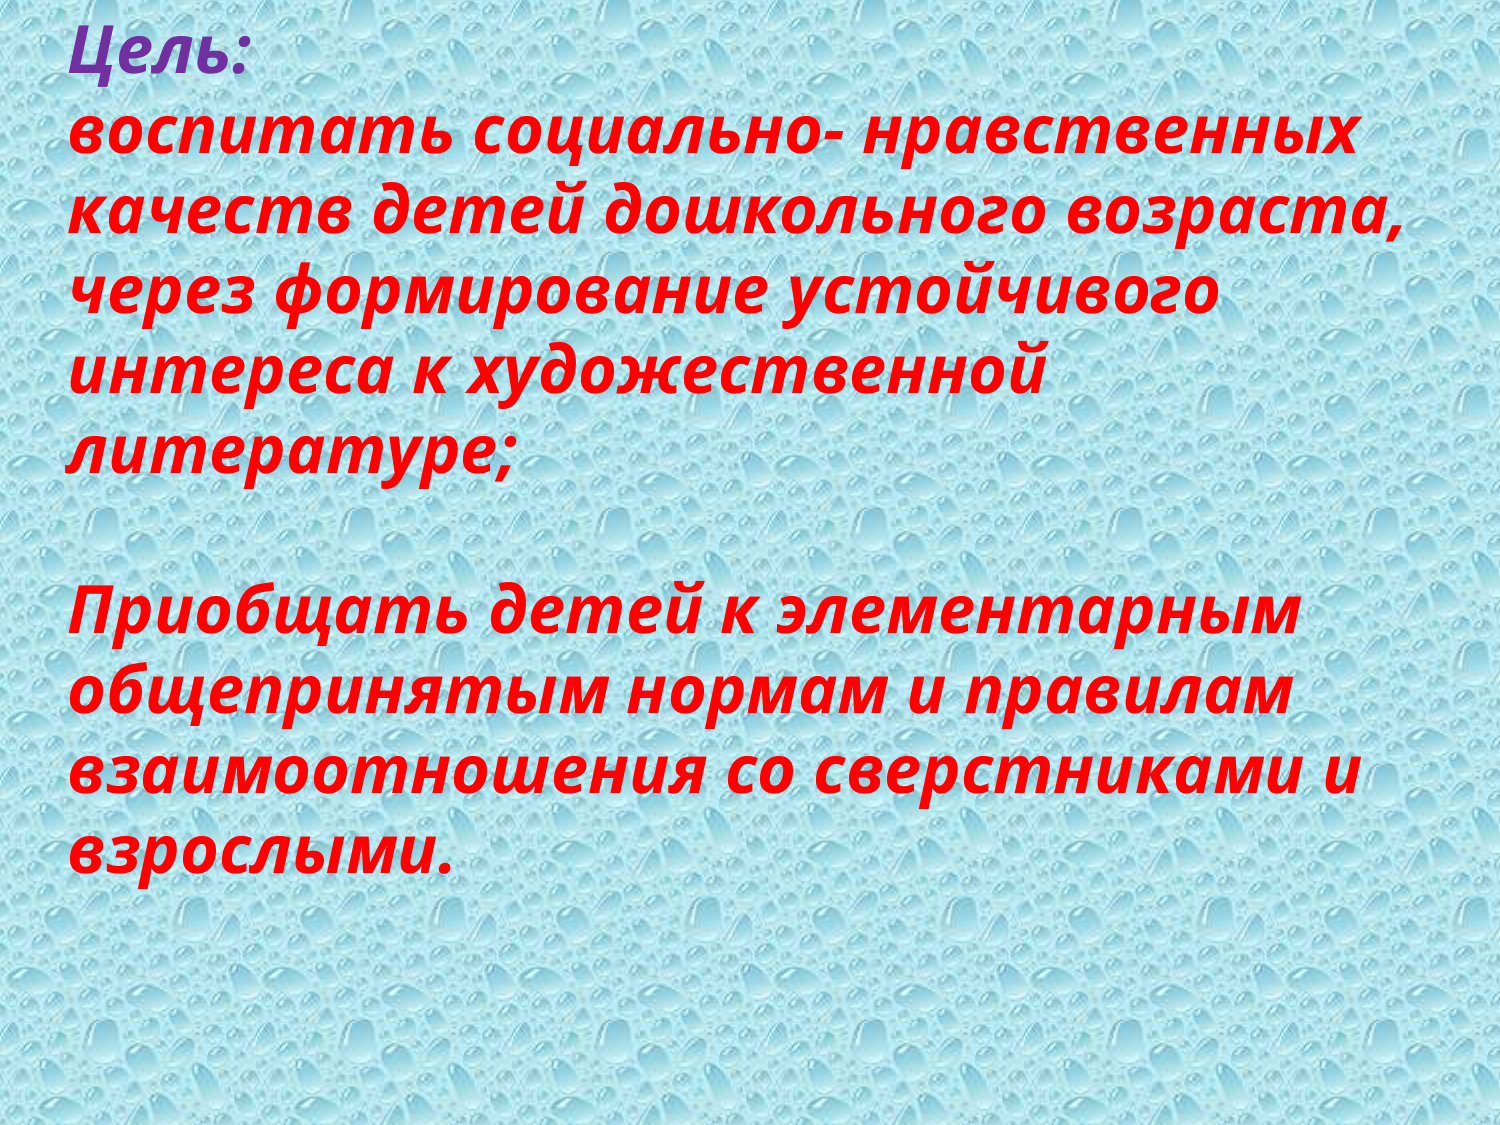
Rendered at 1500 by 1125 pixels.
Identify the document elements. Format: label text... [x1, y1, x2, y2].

title Цель: воспитать социально- нравственных качеств детей дошкольного возраста, через формирование устойчивого интереса к художественной литературе; Приобщать детей к элементарным общепринятым нормам и правилам взаимоотношения со сверстниками и взрослыми. [53, 54, 1447, 1000]
picture [0, 0, 1500, 1125]
